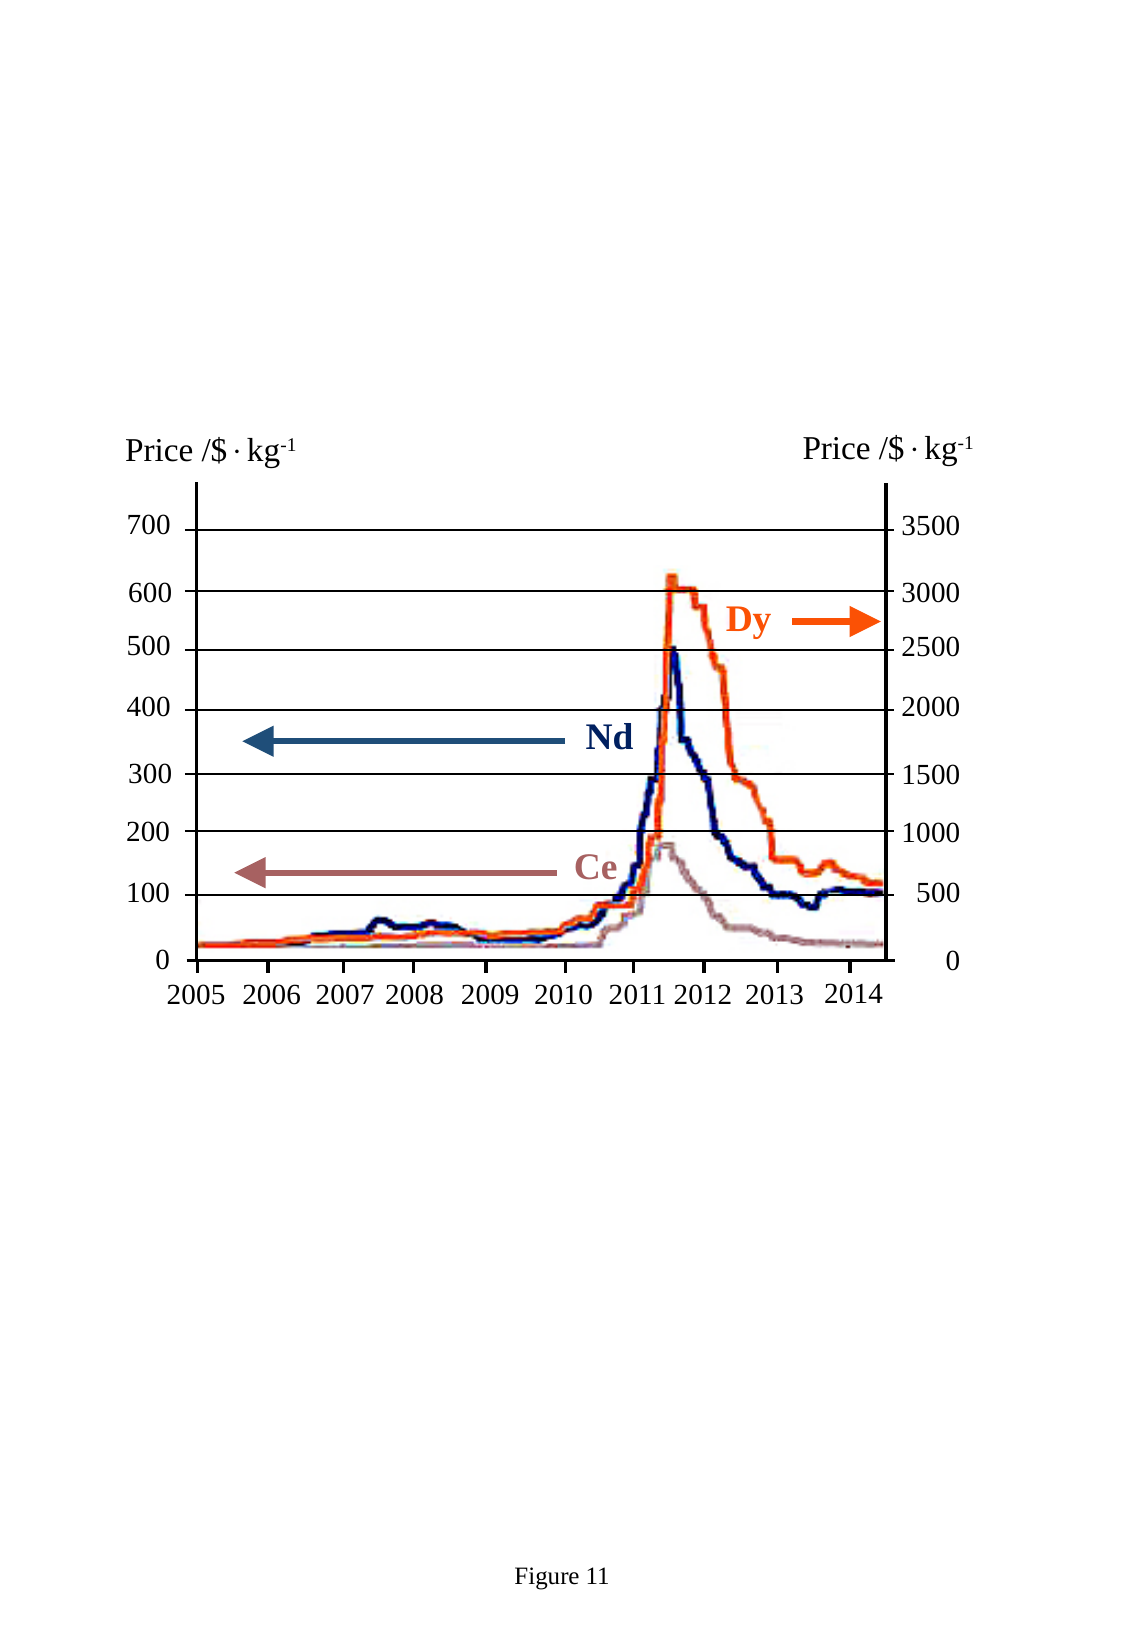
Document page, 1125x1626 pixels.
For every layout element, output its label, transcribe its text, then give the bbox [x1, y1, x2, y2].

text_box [110, 419, 986, 1019]
text_box Figure 11 [499, 1552, 625, 1597]
